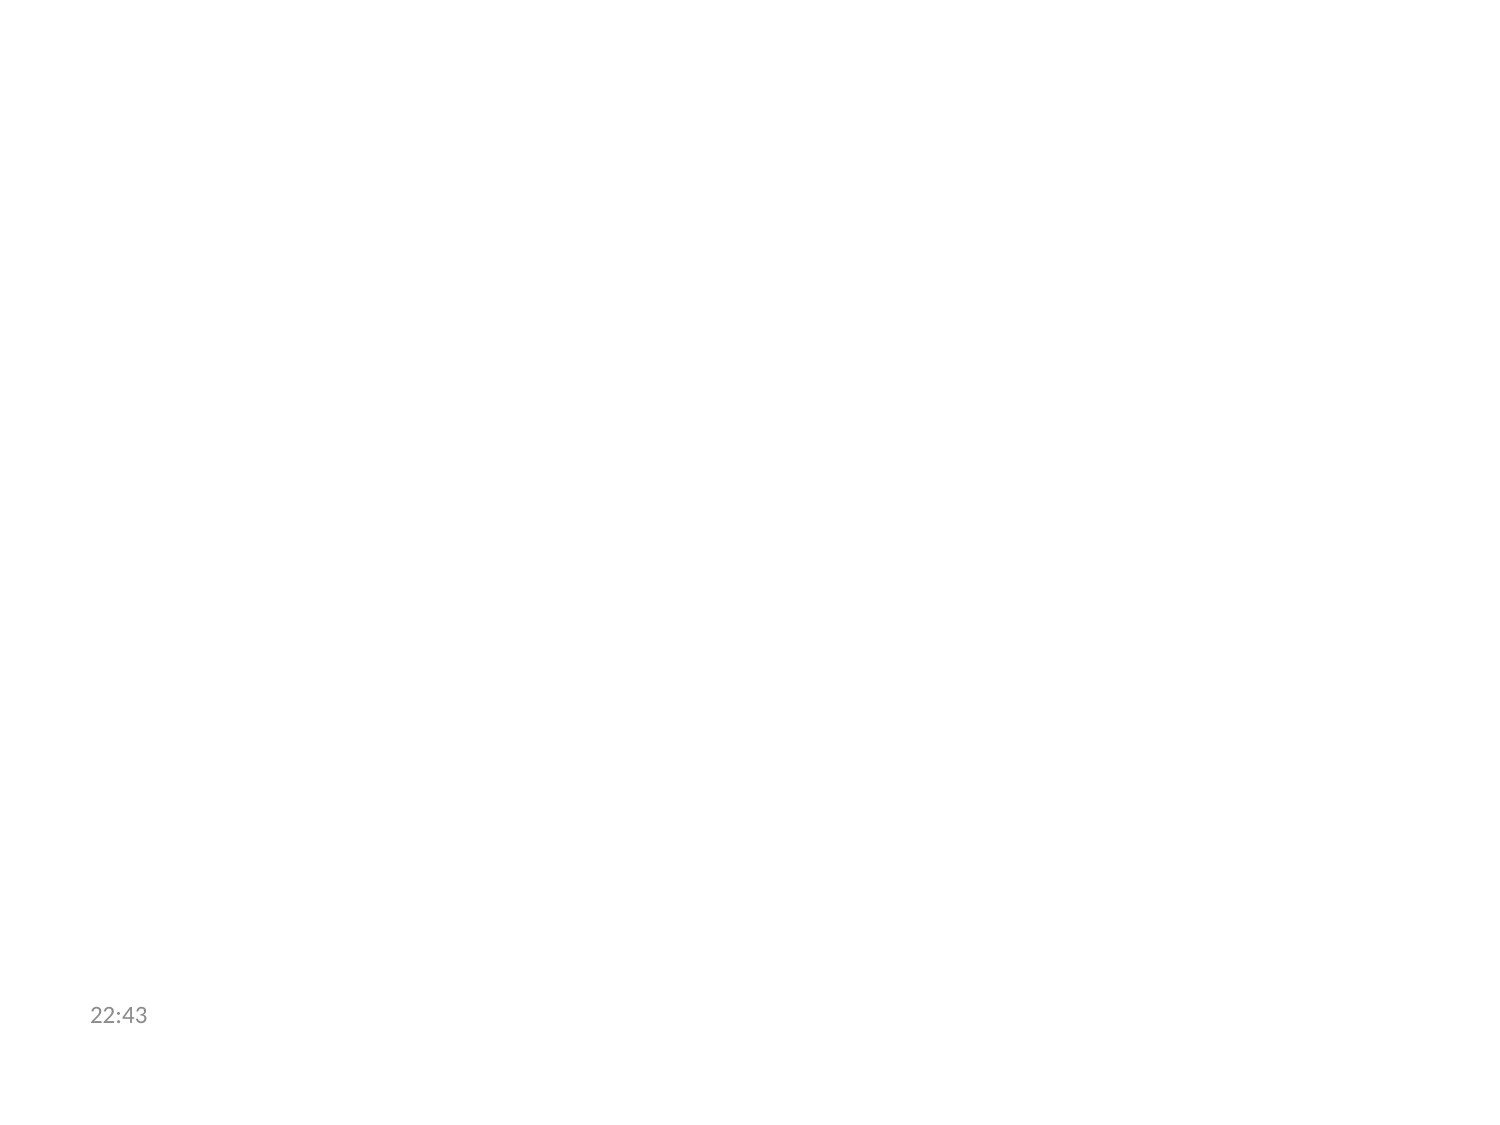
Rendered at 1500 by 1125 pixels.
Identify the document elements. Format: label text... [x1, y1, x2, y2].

text_box 15:35 [75, 983, 425, 1044]
